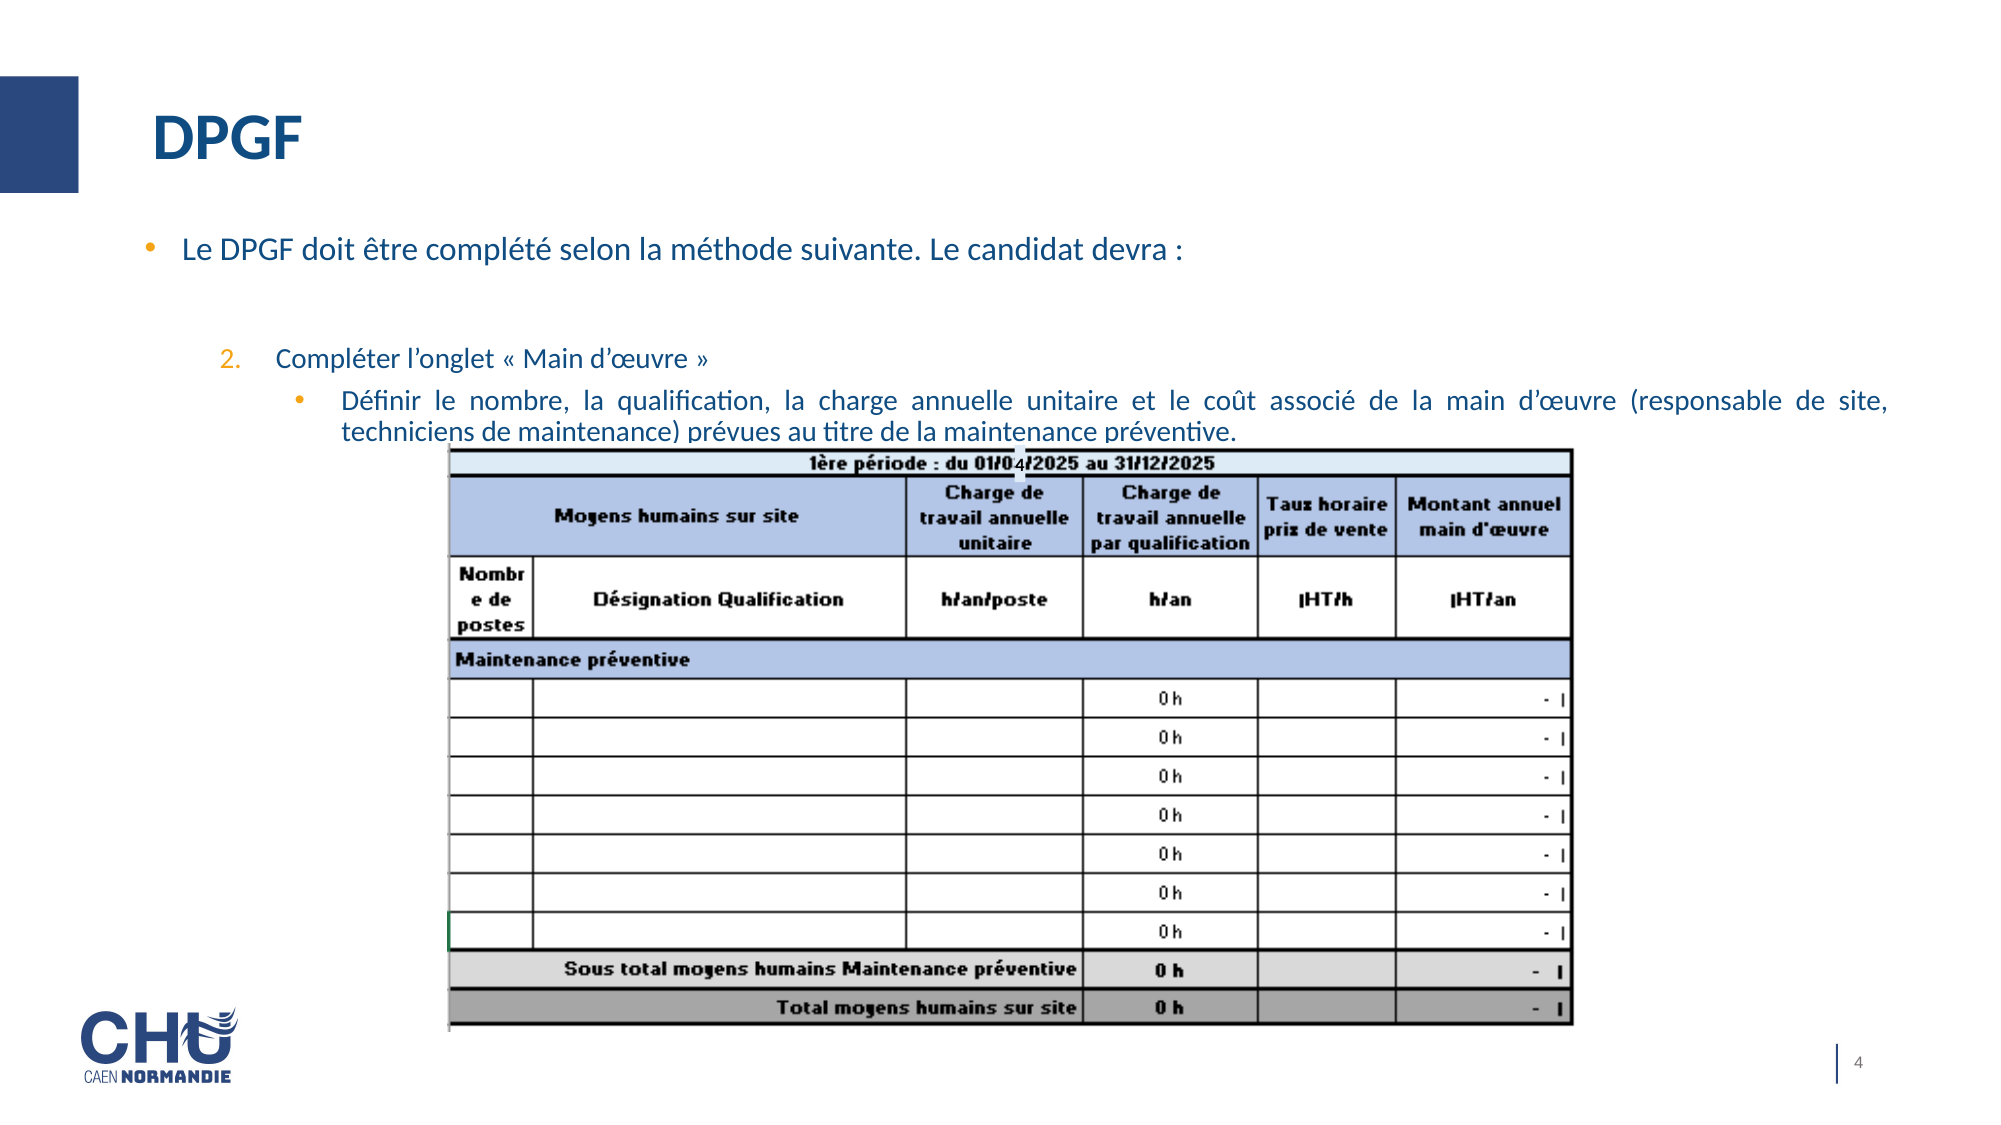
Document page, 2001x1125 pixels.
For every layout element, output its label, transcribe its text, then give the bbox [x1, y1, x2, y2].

picture [0, 0, 2001, 1125]
title DPGF [137, 81, 1863, 195]
slide_number 4 [1839, 1031, 1941, 1092]
list Le DPGF doit être complété selon la méthode suivante. Le candidat devra : Compléter l’onglet « Main d’œuvre » Définir le nombre, la qualification, la charge annuelle unitaire et le coût associé de la main d’œuvre (responsable de site, techniciens de maintenance) prévues au titre de la maintenance préventive. [123, 224, 1905, 1044]
